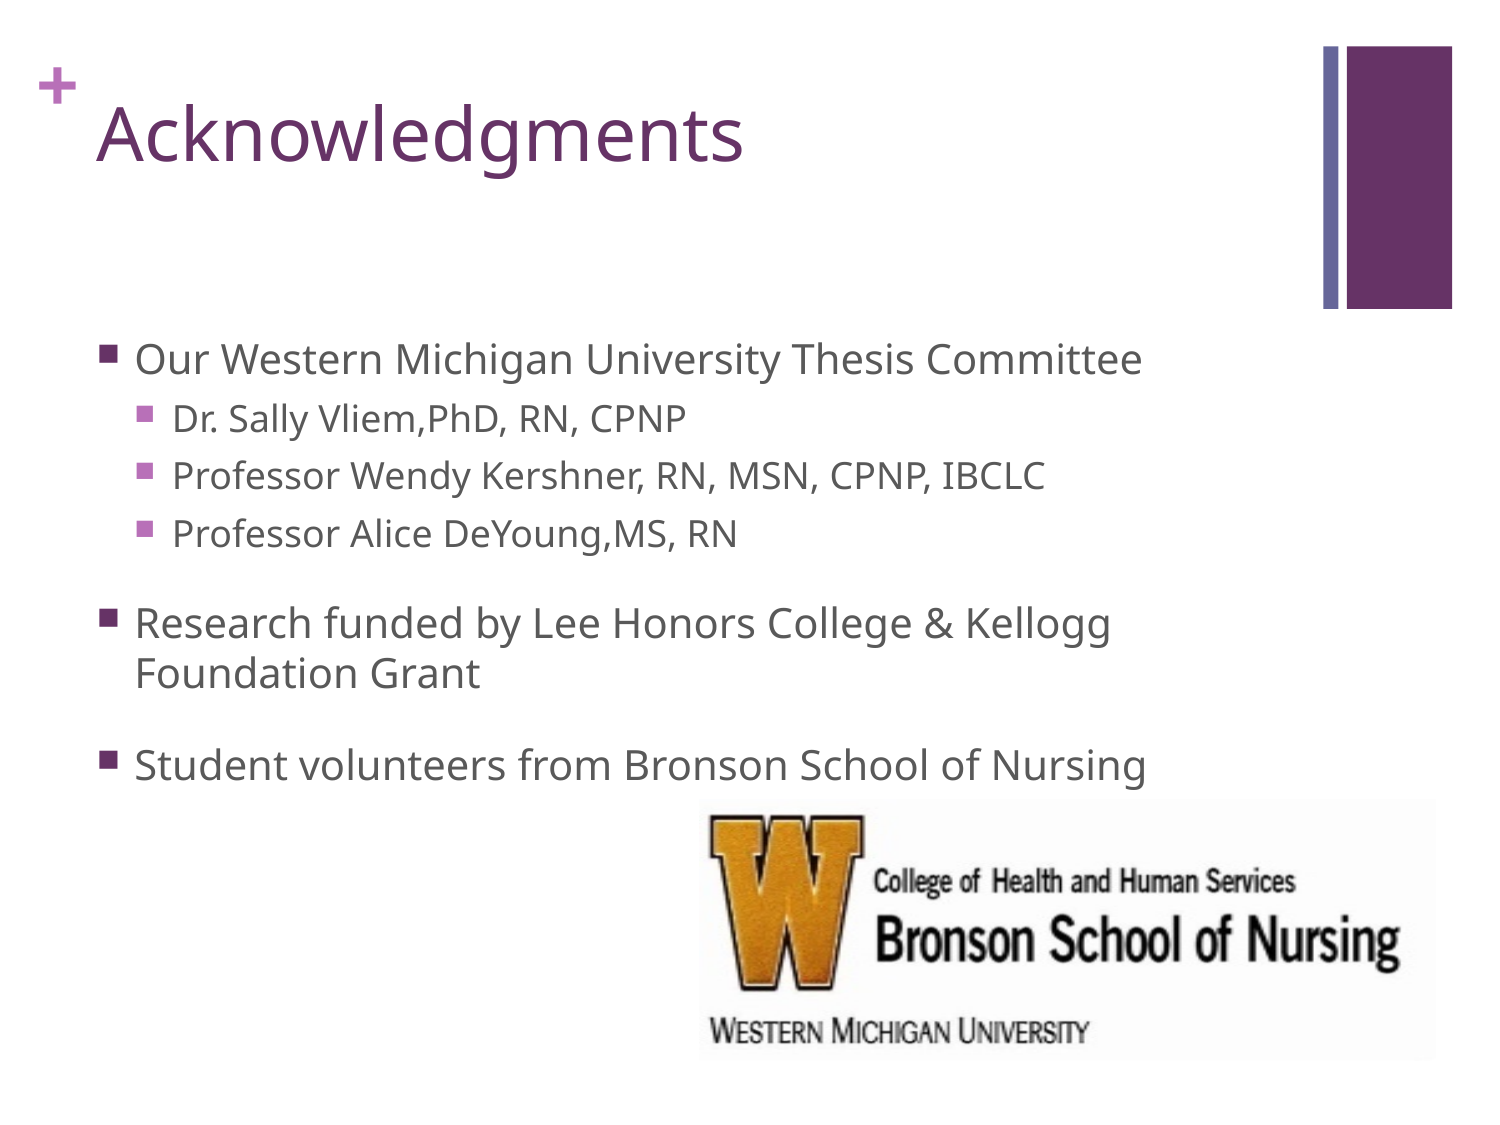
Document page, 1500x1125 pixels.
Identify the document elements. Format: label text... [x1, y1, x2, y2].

picture [699, 799, 1436, 1061]
list Our Western Michigan University Thesis Committee Dr. Sally Vliem,PhD, RN, CPNP Professor Wendy Kershner, RN, MSN, CPNP, IBCLC Professor Alice DeYoung,MS, RN Research funded by Lee Honors College & Kellogg Foundation Grant Student volunteers from Bronson School of Nursing [81, 324, 1322, 1005]
title Acknowledgments [81, 79, 1322, 263]
